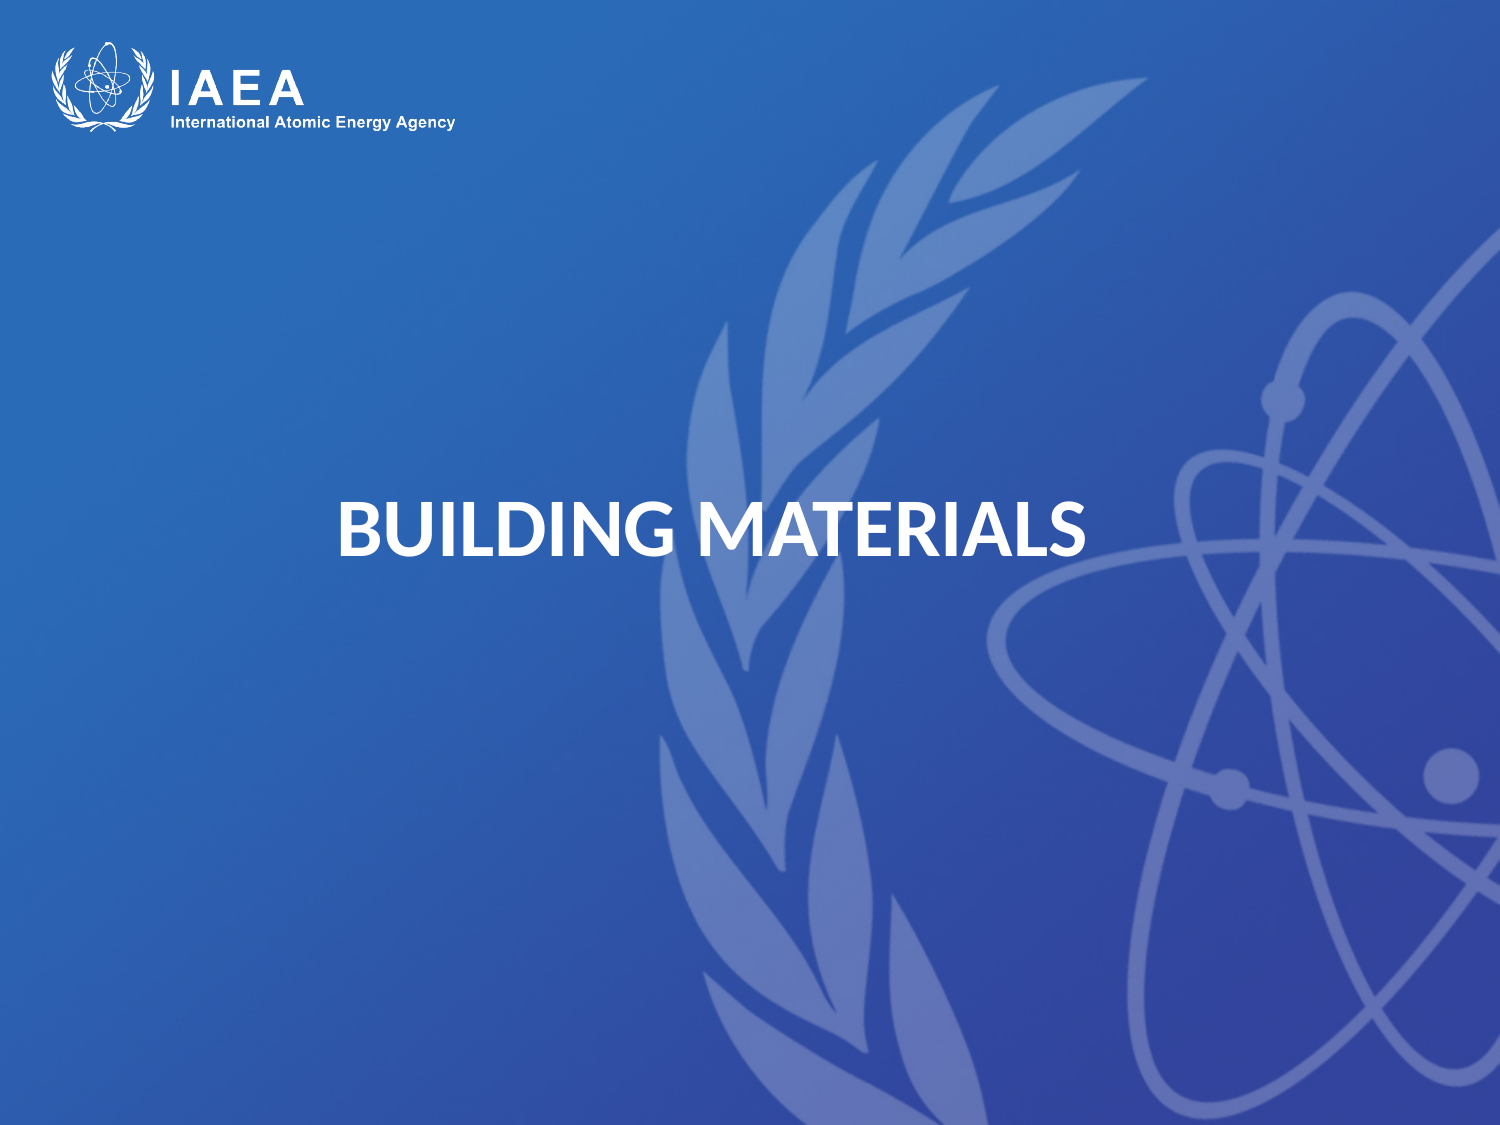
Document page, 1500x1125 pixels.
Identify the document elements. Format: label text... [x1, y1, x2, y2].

title BUILDING MATERIALS [321, 407, 1135, 664]
picture [0, 0, 1500, 1125]
